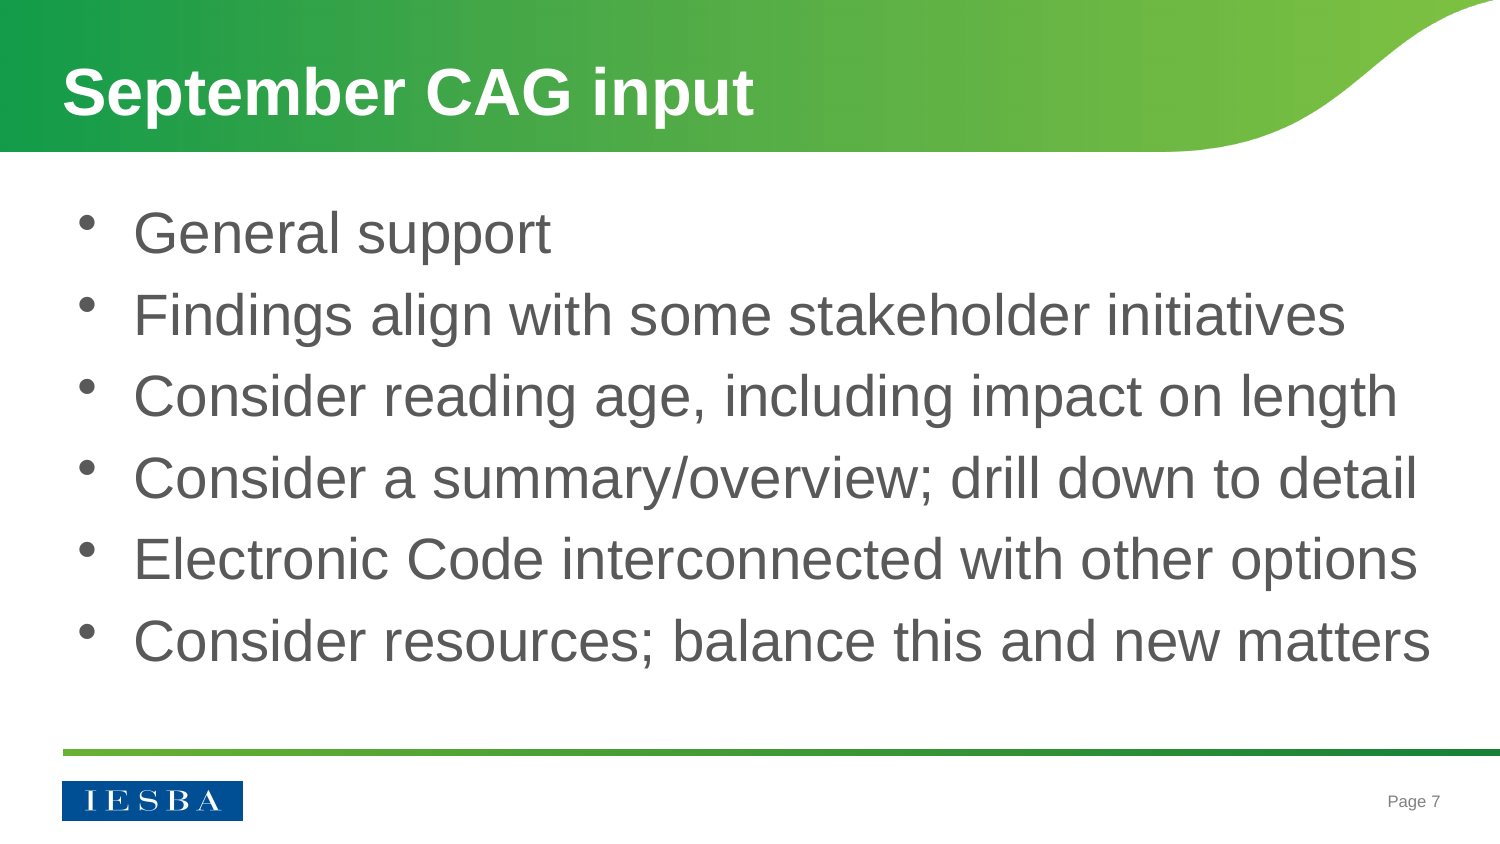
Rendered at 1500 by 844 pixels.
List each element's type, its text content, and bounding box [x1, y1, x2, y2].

picture [62, 781, 243, 821]
list General support Findings align with some stakeholder initiatives Consider reading age, including impact on length Consider a summary/overview; drill down to detail Electronic Code interconnected with other options Consider resources; balance this and new matters [62, 187, 1450, 694]
picture [0, 0, 1497, 152]
title September CAG input [62, 56, 1300, 122]
